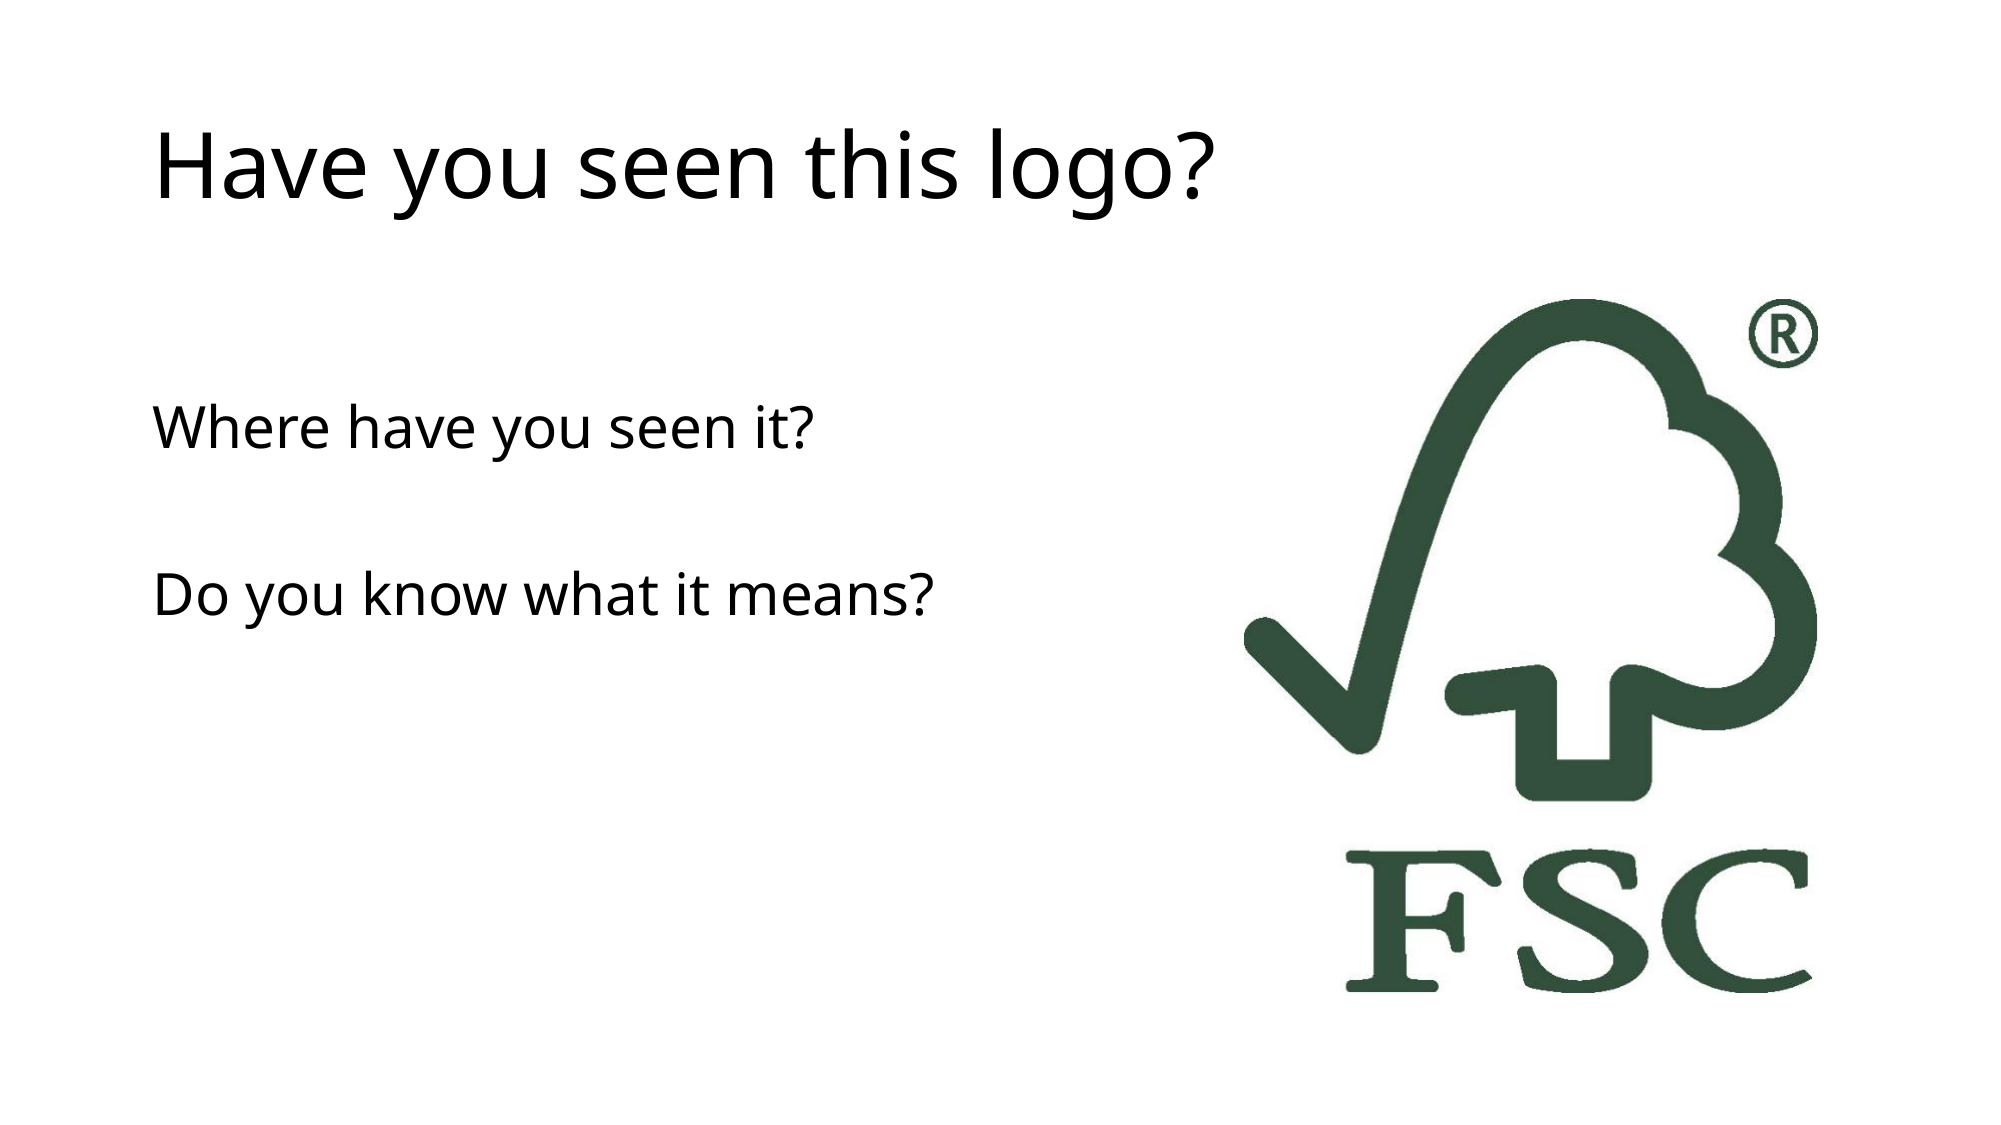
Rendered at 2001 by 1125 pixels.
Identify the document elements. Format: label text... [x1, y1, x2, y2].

picture [1243, 298, 1818, 994]
title Have you seen this logo? [137, 59, 1863, 278]
list Where have you seen it? Do you know what it means? [137, 299, 1863, 1014]
